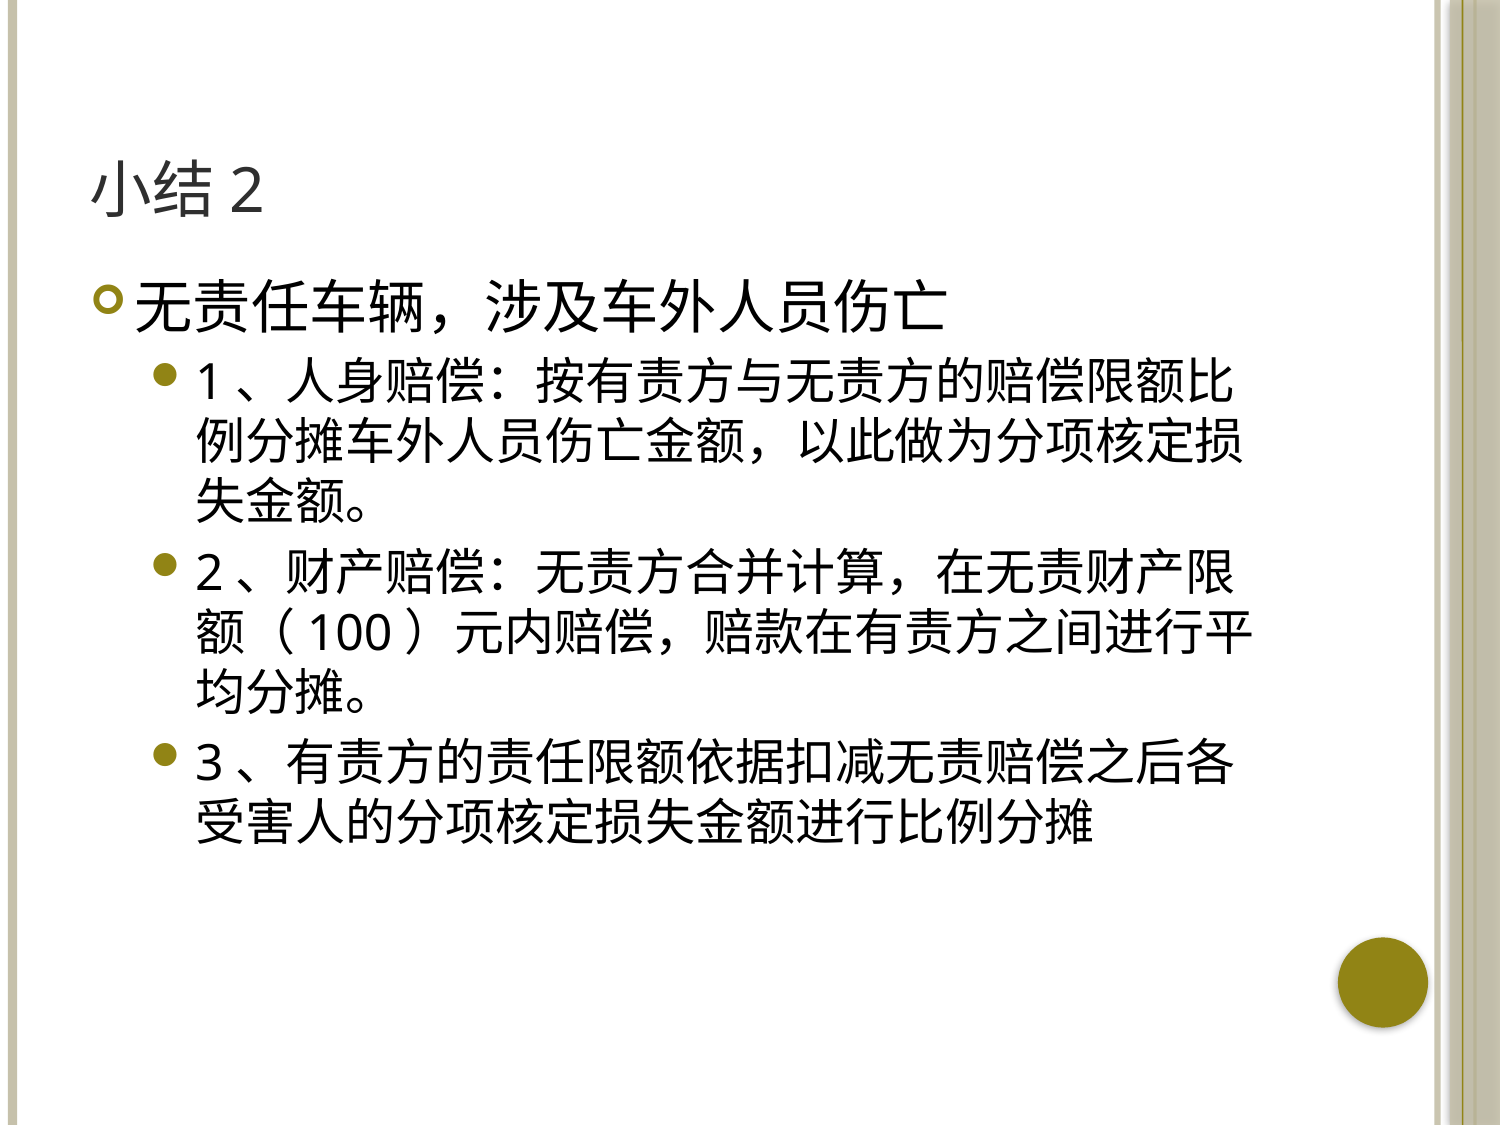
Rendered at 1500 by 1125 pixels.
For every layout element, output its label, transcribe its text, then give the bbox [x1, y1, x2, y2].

list 无责任车辆，涉及车外人员伤亡 1、人身赔偿：按有责方与无责方的赔偿限额比例分摊车外人员伤亡金额，以此做为分项核定损失金额。 2、财产赔偿：无责方合并计算，在无责财产限额（100）元内赔偿，赔款在有责方之间进行平均分摊。 3、有责方的责任限额依据扣减无责赔偿之后各受害人的分项核定损失金额进行比例分摊 [74, 262, 1301, 1063]
title 小结2 [75, 45, 1300, 233]
